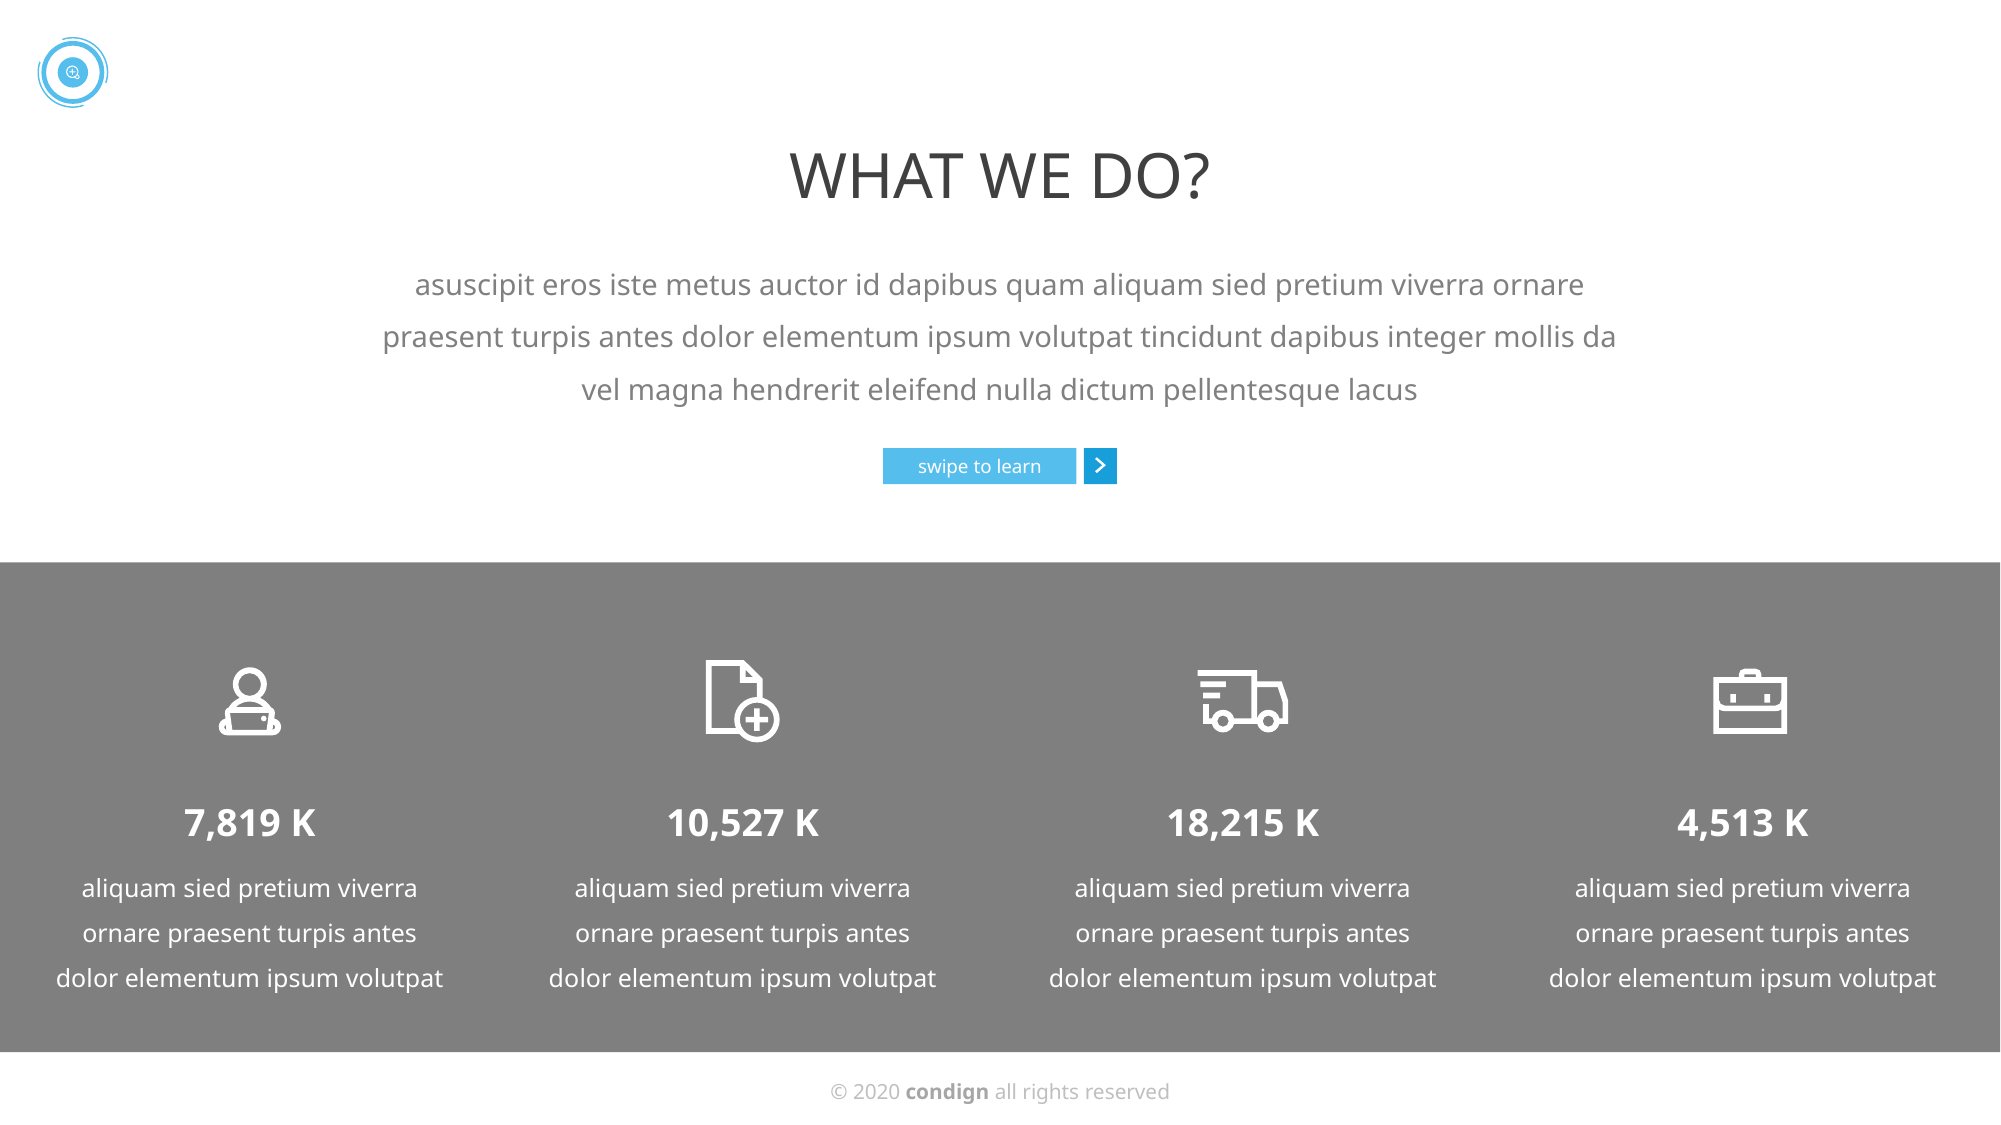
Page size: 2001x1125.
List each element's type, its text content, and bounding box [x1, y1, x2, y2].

text_box asuscipit eros iste metus auctor id dapibus quam aliquam sied pretium viverra ornare praesent turpis antes dolor elementum ipsum volutpat tincidunt dapibus integer mollis da vel magna hendrerit eleifend nulla dictum pellentesque lacus [378, 248, 1622, 406]
text_box [37, 37, 109, 108]
text_box © 2020 condign all rights reserved [830, 1078, 1171, 1104]
picture [0, 562, 2001, 1052]
text_box WHAT WE DO? [742, 135, 1258, 211]
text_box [883, 444, 1117, 485]
